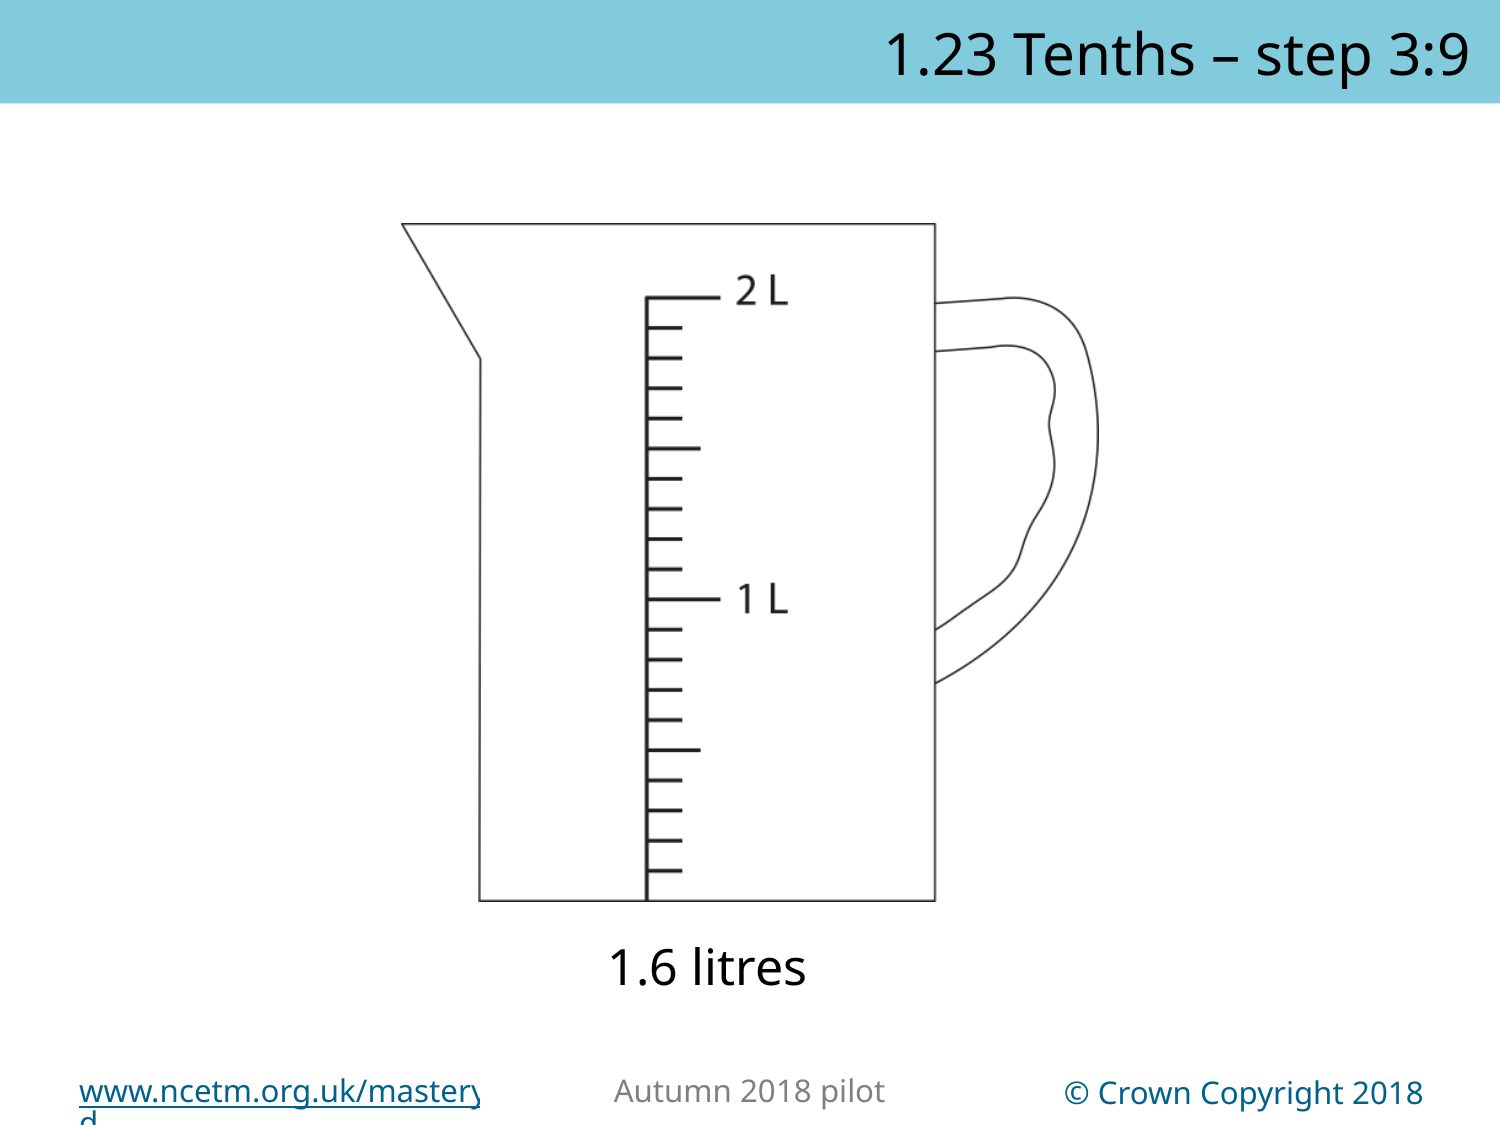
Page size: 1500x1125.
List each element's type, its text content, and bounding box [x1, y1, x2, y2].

text_box Autumn 2018 pilot [519, 1064, 981, 1117]
text_box [480, 911, 935, 1125]
picture [401, 222, 1099, 903]
text_box 1.6 litres [592, 928, 823, 1004]
list 1.23 Tenths – step 3:9 [0, 0, 1500, 104]
